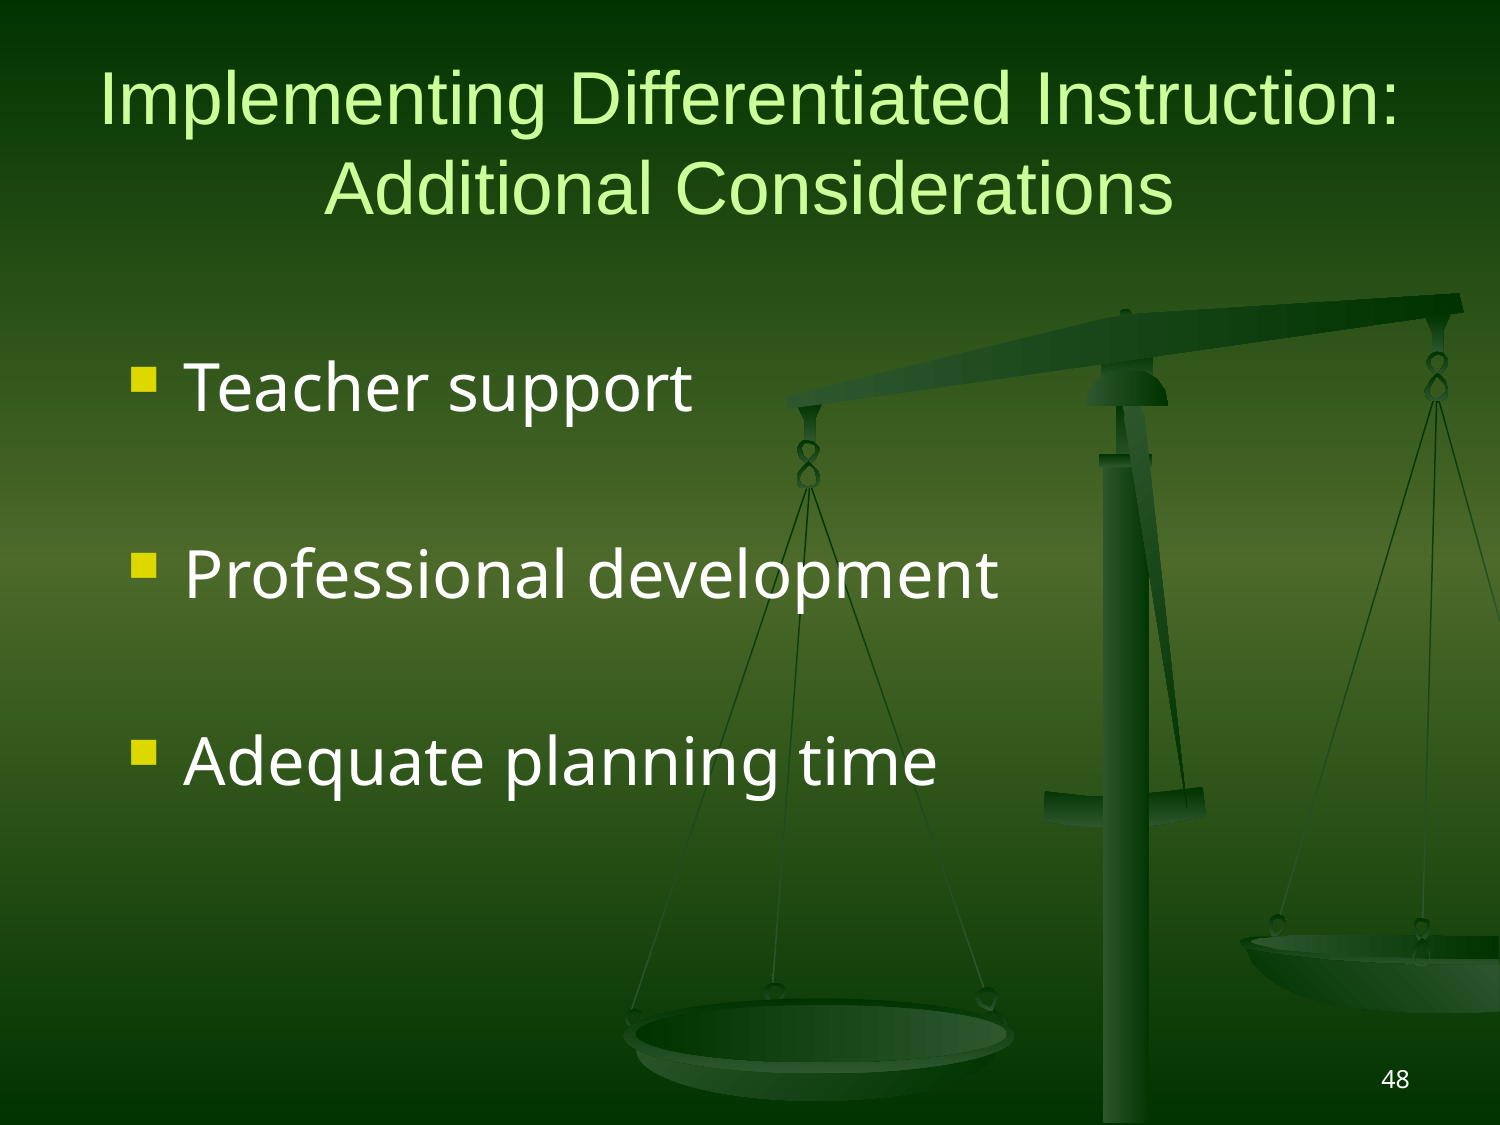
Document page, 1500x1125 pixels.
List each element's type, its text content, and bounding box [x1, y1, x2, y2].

title Implementing Differentiated Instruction: Additional Considerations [74, 45, 1426, 234]
slide_number 48 [1074, 1029, 1426, 1106]
list Teacher support Professional development Adequate planning time [112, 337, 1388, 1026]
